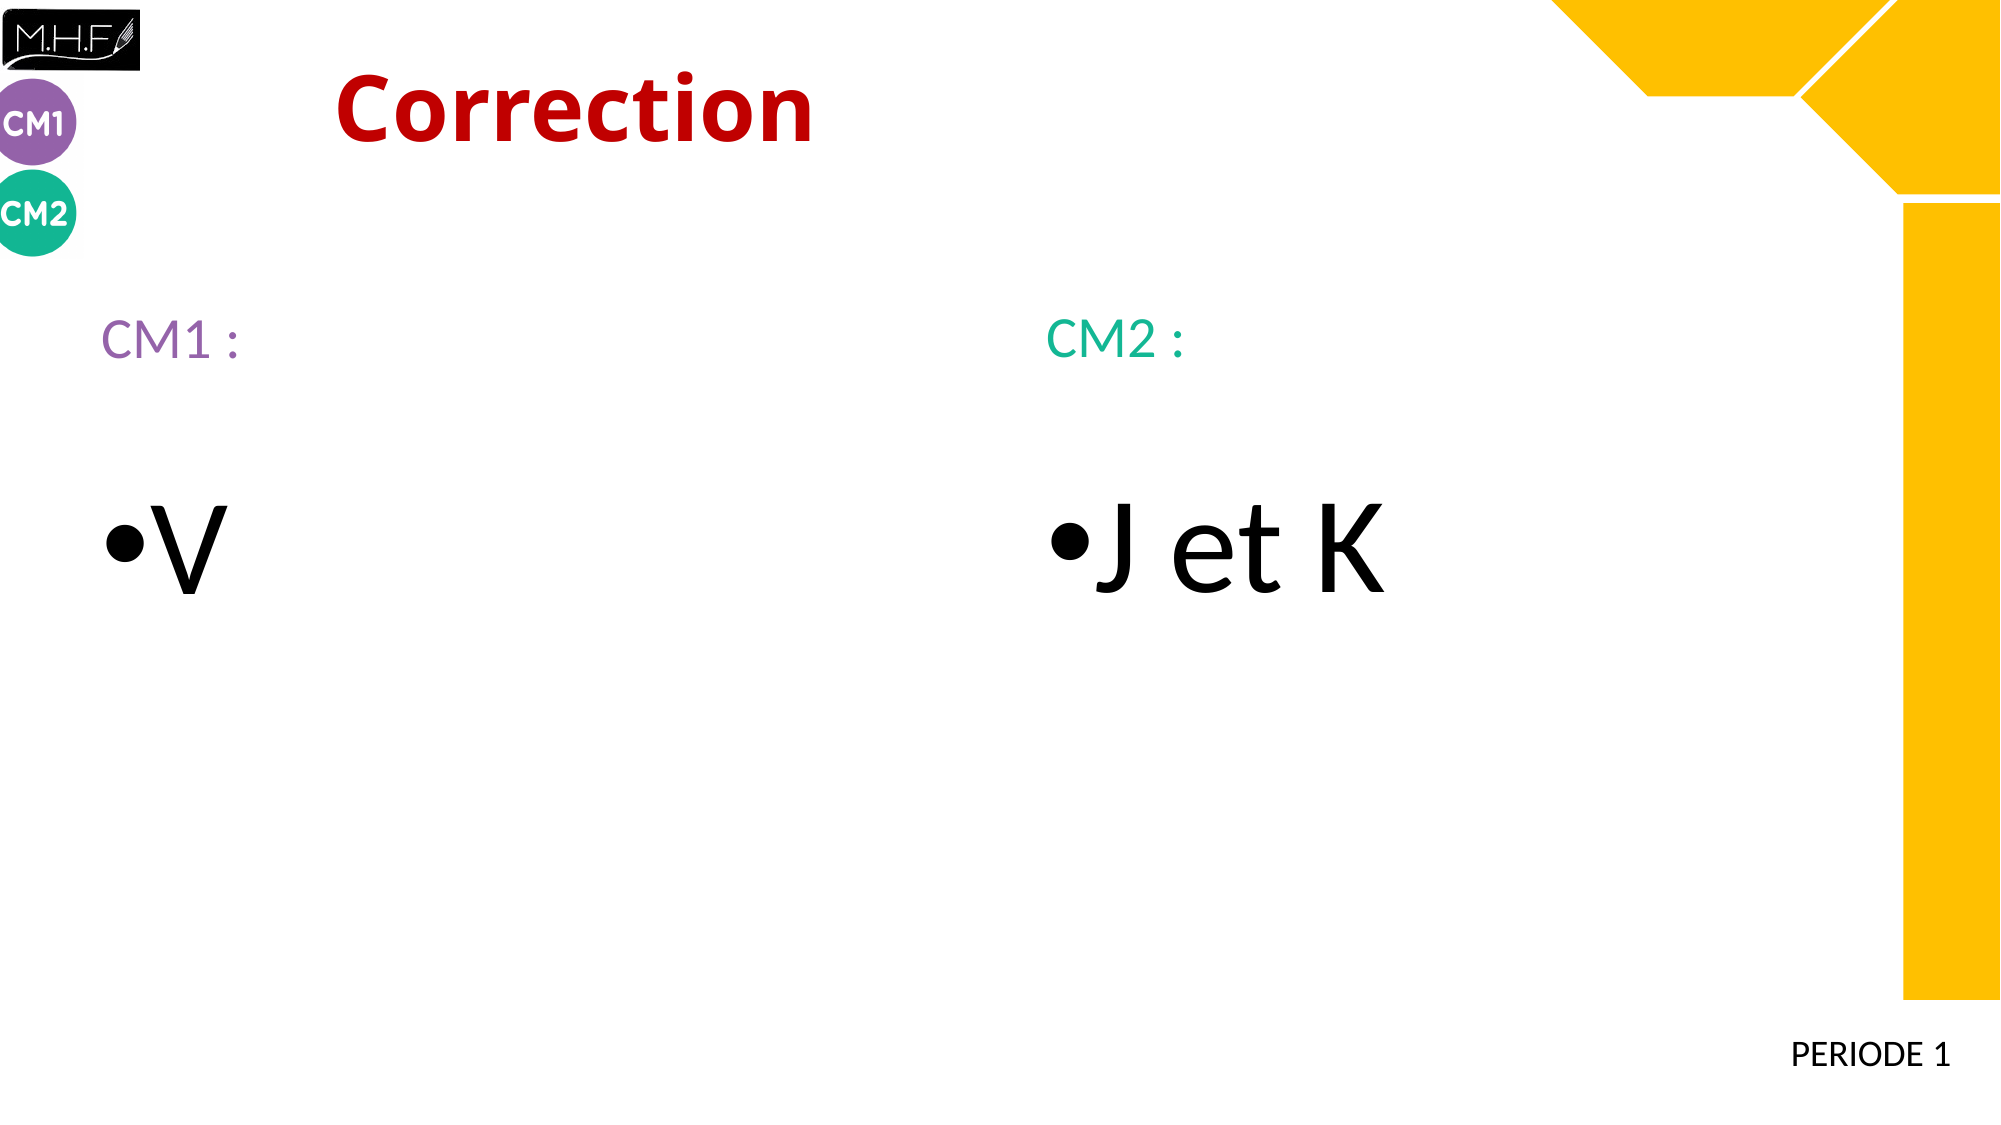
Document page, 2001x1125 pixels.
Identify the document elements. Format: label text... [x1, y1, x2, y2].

text_box [1549, 0, 1892, 98]
title Correction [318, 3, 1865, 221]
list CM1 : V [86, 300, 897, 1015]
text_box CM2 : J et K [1031, 299, 1853, 1014]
text_box [1799, 0, 2000, 196]
text_box PERIODE 1 [1362, 1021, 1967, 1125]
text_box [1902, 202, 2000, 1001]
picture [0, 7, 140, 259]
